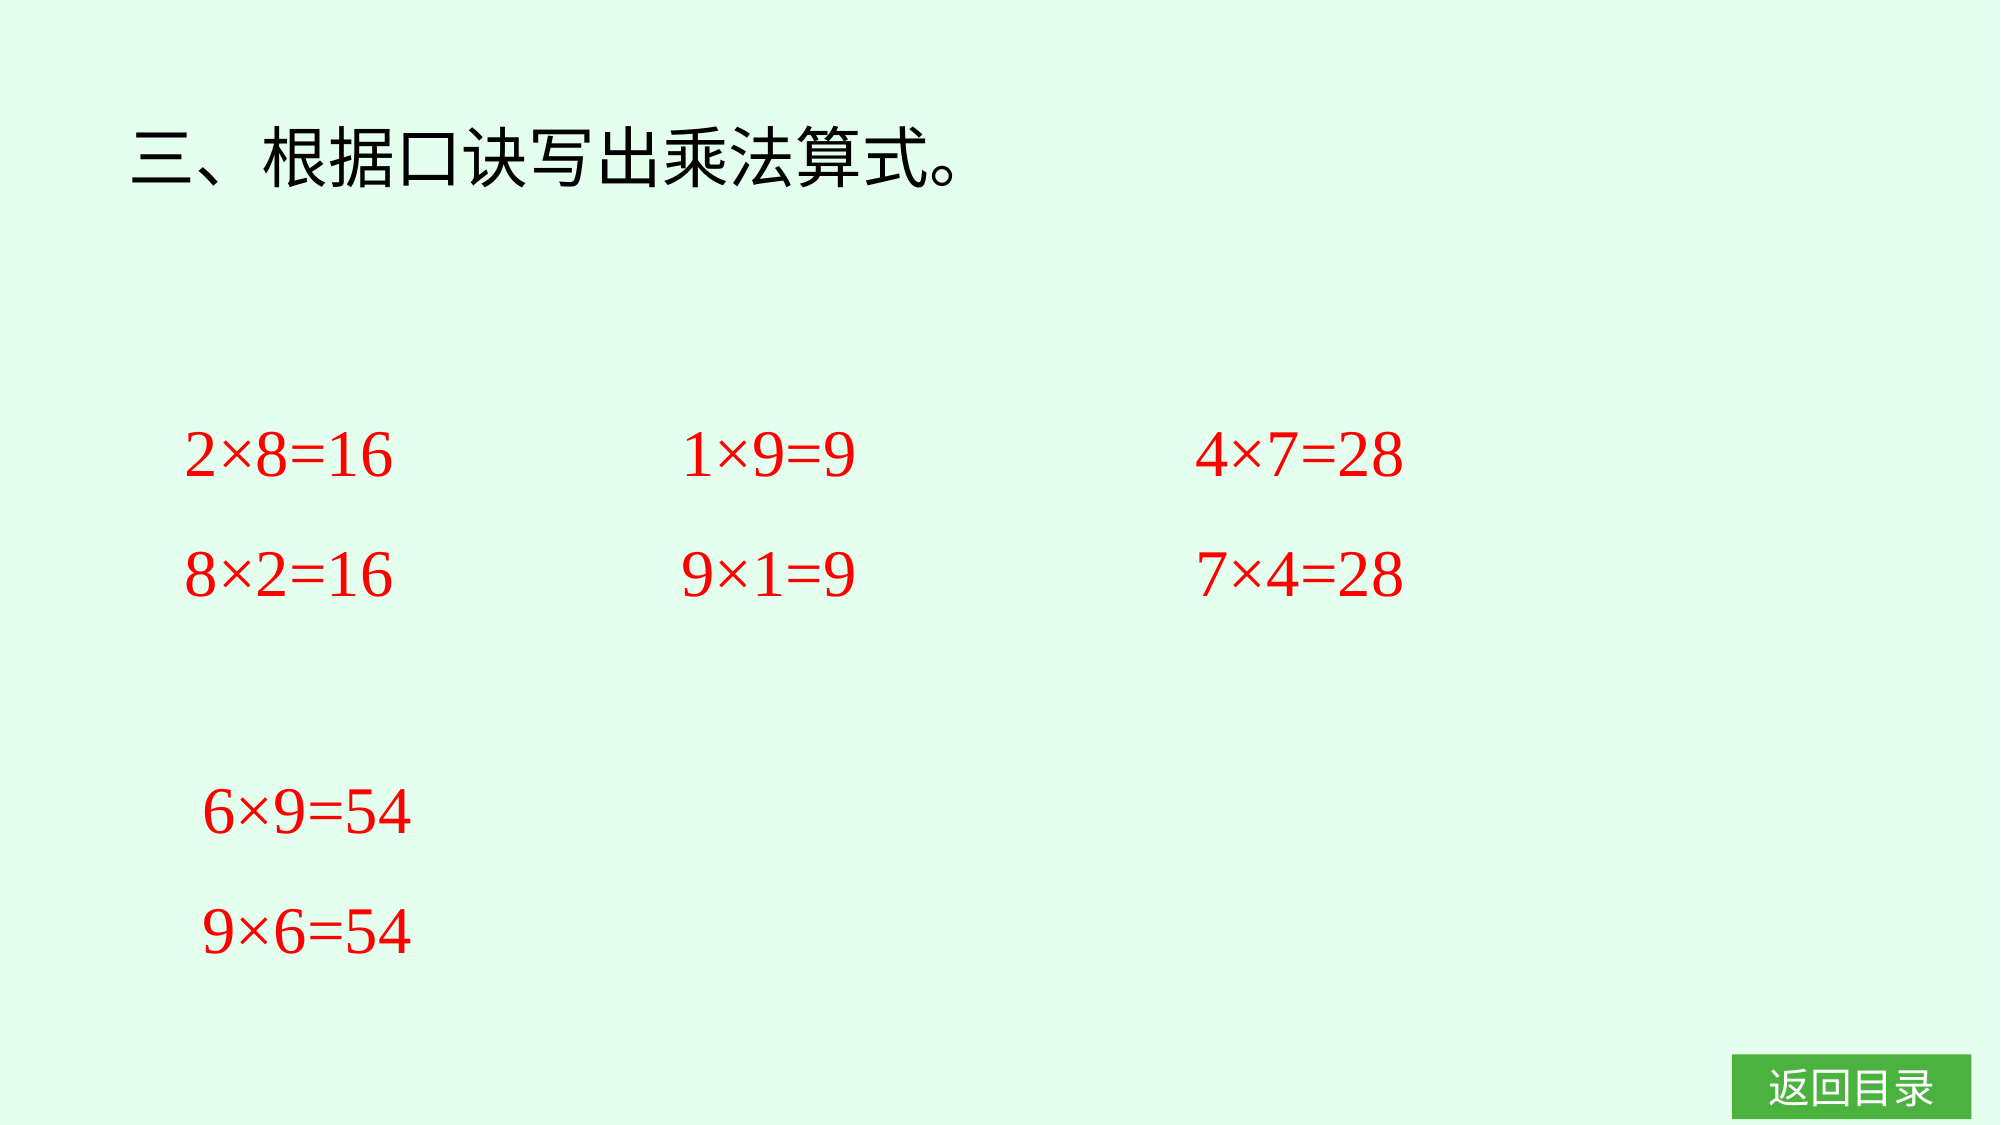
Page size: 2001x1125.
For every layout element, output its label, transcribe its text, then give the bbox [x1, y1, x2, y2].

text_box 1×9=9 9×1=9 [666, 362, 872, 618]
text_box 4×7=28 7×4=28 [1180, 362, 1420, 618]
text_box 2×8=16 8×2=16 [169, 362, 410, 618]
text_box 6×9=54 9×6=54 [187, 719, 427, 975]
